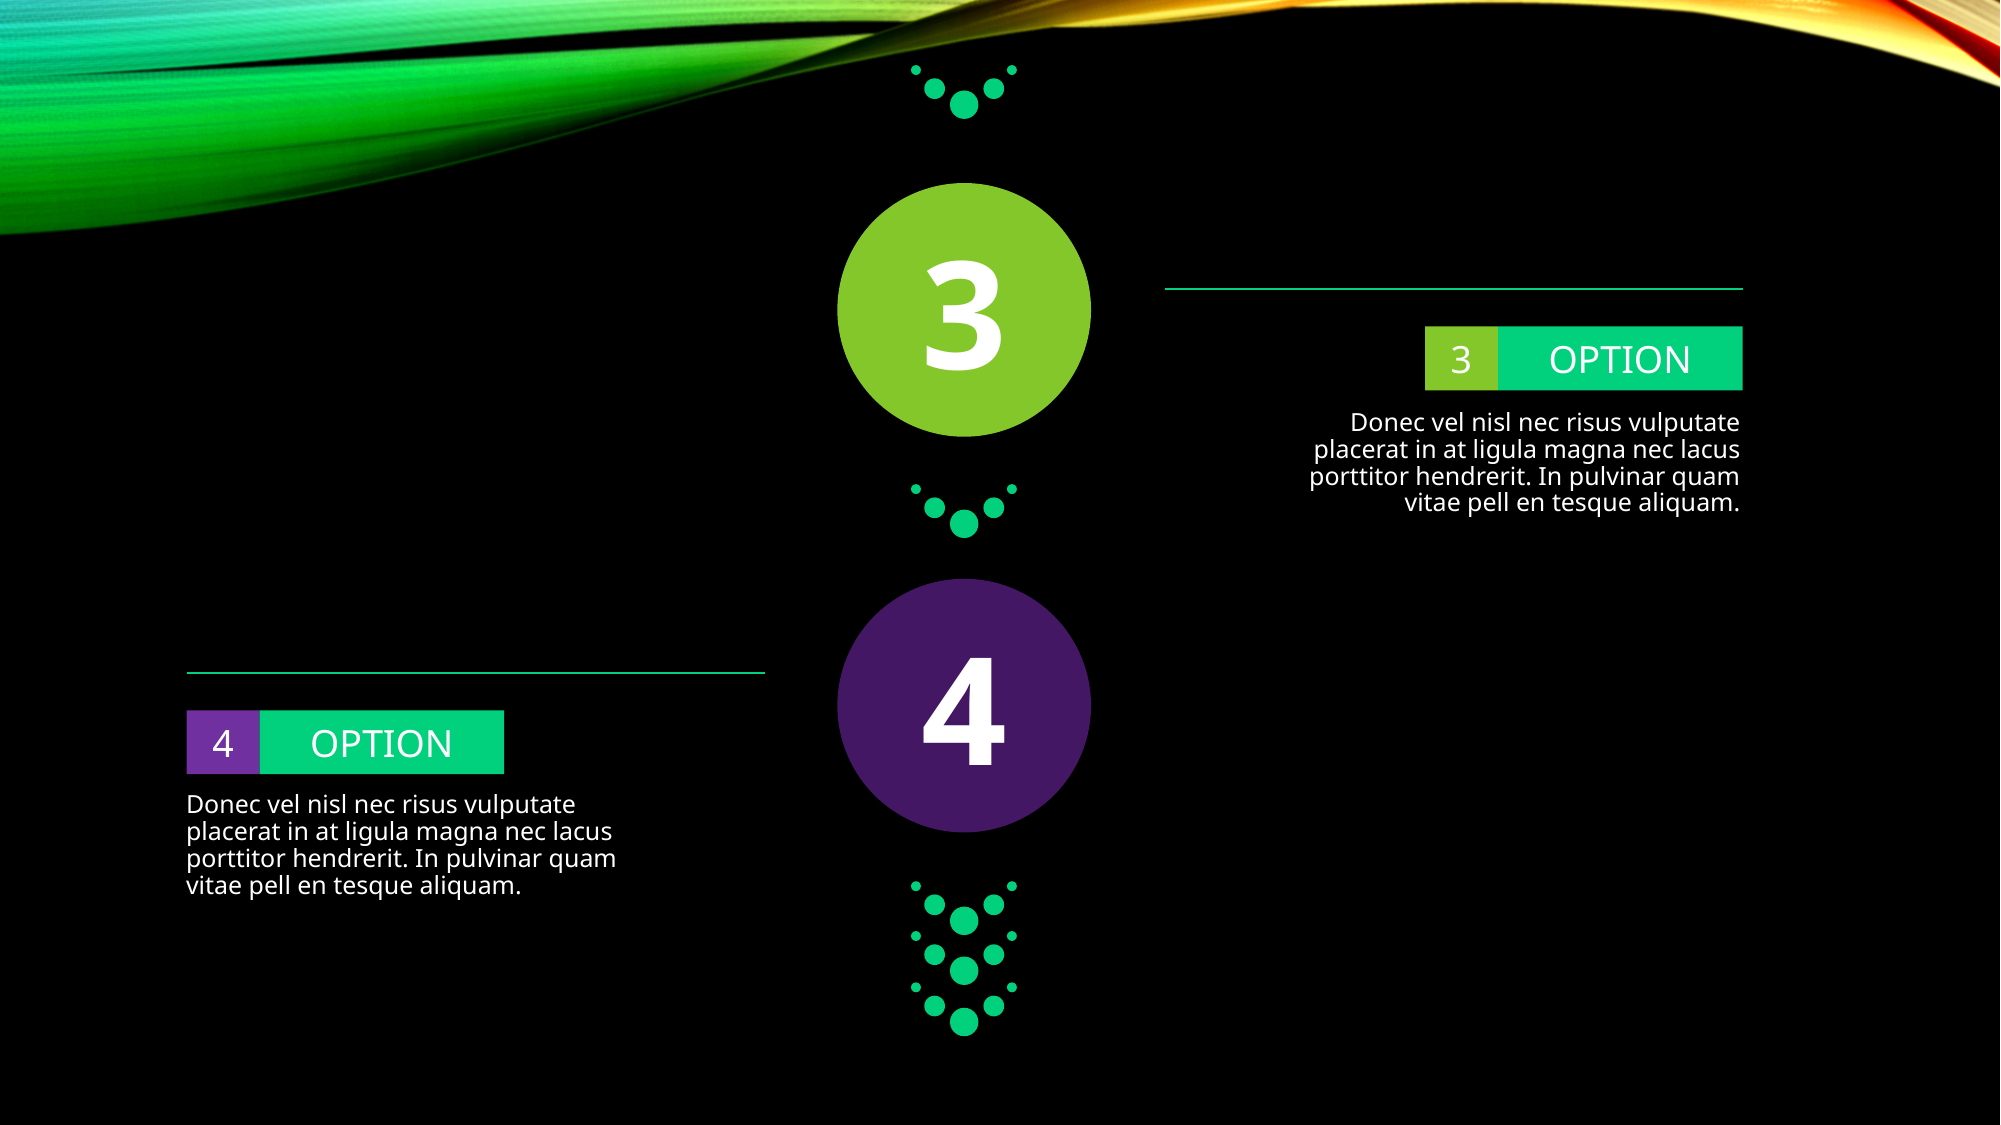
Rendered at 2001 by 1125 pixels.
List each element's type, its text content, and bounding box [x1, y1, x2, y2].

text_box 3 [836, 181, 1093, 438]
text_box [910, 64, 1018, 120]
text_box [910, 982, 1018, 1037]
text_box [910, 930, 1018, 982]
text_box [1424, 326, 1743, 391]
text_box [910, 881, 1018, 930]
text_box Donec vel nisl nec risus vulputate placerat in at ligula magna nec lacus porttitor hendrerit. In pulvinar quam vitae pell en tesque aliquam. [171, 784, 642, 936]
text_box Donec vel nisl nec risus vulputate placerat in at ligula magna nec lacus porttitor hendrerit. In pulvinar quam vitae pell en tesque aliquam. [1285, 402, 1756, 553]
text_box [910, 483, 1018, 539]
text_box 4 [836, 577, 1093, 834]
picture [0, 0, 2000, 237]
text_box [186, 710, 505, 775]
